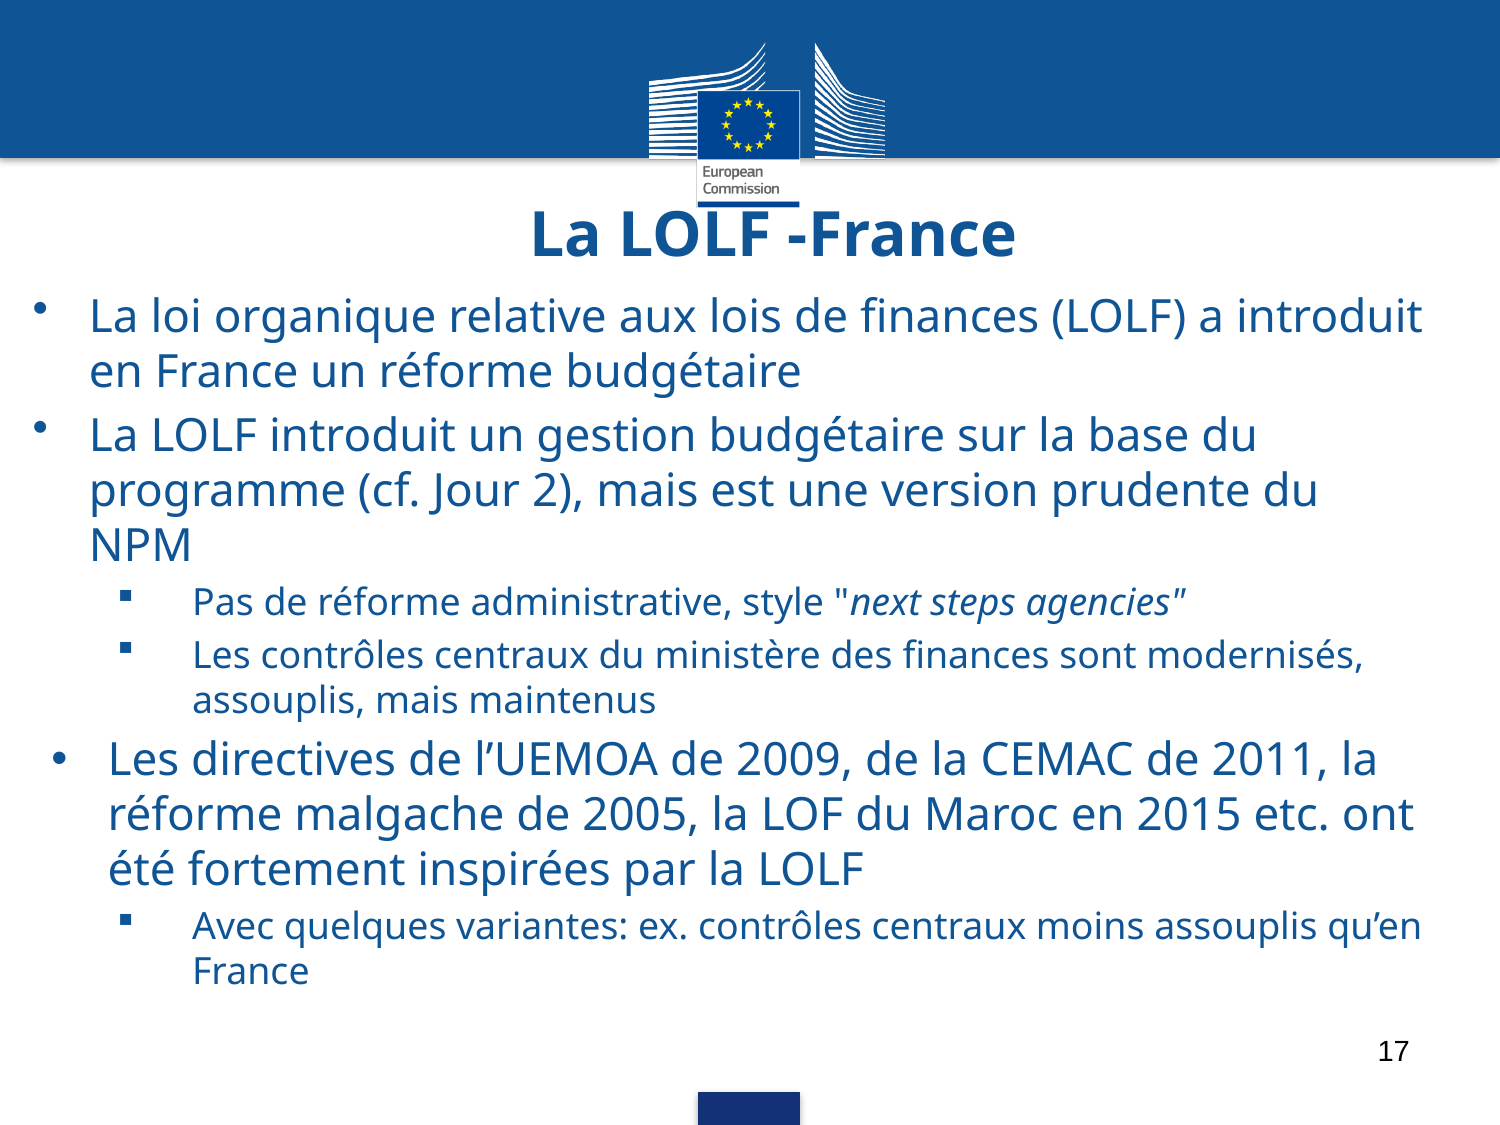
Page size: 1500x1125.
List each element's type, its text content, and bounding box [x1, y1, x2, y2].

picture [649, 42, 885, 196]
title La LOLF -France [105, 196, 1383, 268]
list La loi organique relative aux lois de finances (LOLF) a introduit en France un réforme budgétaire La LOLF introduit un gestion budgétaire sur la base du programme (cf. Jour 2), mais est une version prudente du NPM Pas de réforme administrative, style "next steps agencies" Les contrôles centraux du ministère des finances sont modernisés, assouplis, mais maintenus Les directives de l’UEMOA de 2009, de la CEMAC de 2011, la réforme malgache de 2005, la LOF du Maroc en 2015 etc. ont été fortement inspirées par la LOLF Avec quelques variantes: ex. contrôles centraux moins assouplis qu’en France [17, 278, 1442, 1046]
slide_number 17 [1074, 1024, 1426, 1103]
